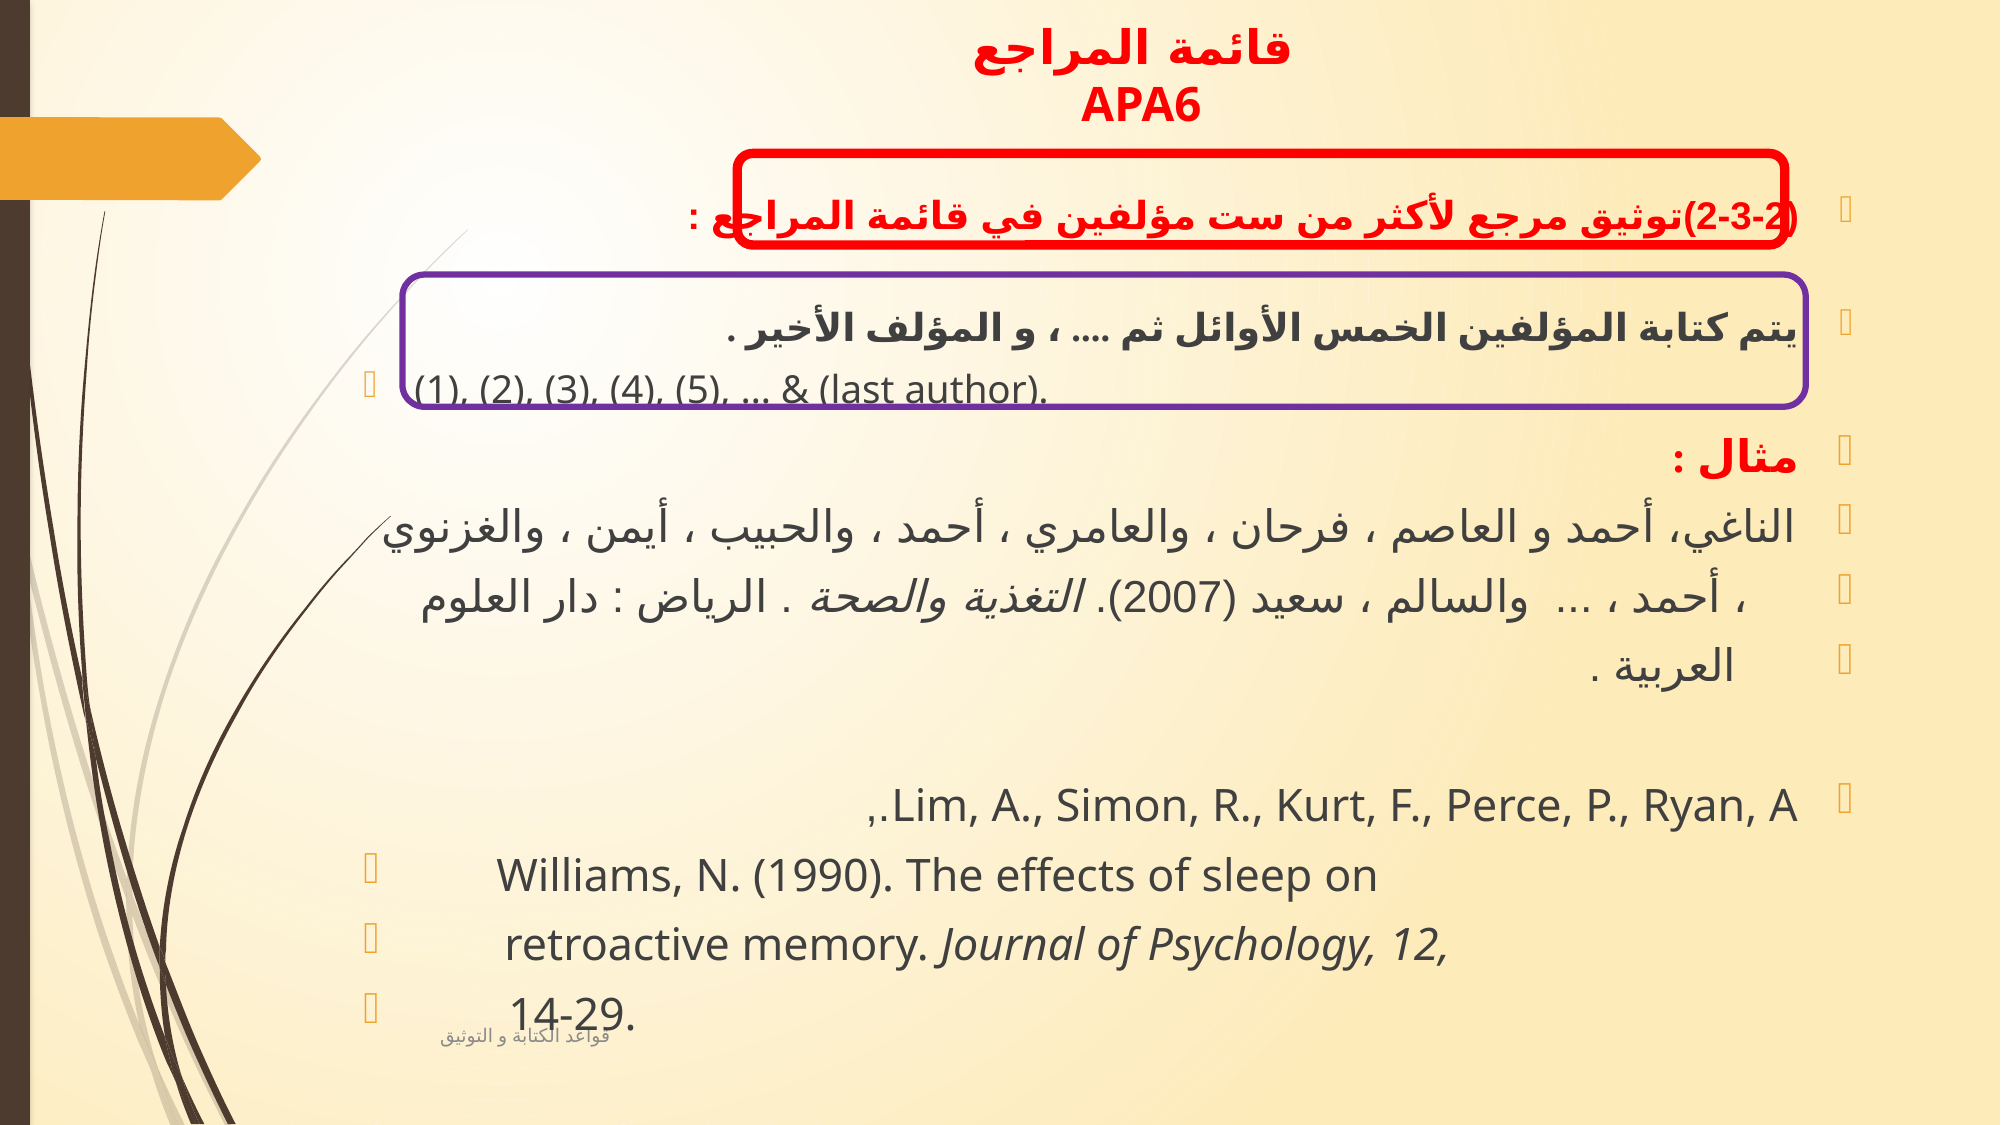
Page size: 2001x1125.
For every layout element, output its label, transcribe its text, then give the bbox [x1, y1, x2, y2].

list (2-3-2)توثيق مرجع لأكثر من ست مؤلفين في قائمة المراجع : يتم كتابة المؤلفين الخمس الأوائل ثم .... ، و المؤلف الأخير . (1), (2), (3), (4), (5), … & (last author). مثال : الناغي، أحمد و العاصم ، فرحان ، والعامري ، أحمد ، والحبيب ، أيمن ، والغزنوي ، أحمد ، ... والسالم ، سعيد (2007). التغذية والصحة . الرياض : دار العلوم العربية . Lim, A., Simon, R., Kurt, F., Perce, P., Ryan, A., Williams, N. (1990). The effects of sleep on retroactive memory. Journal of Psychology, 12, 14-29. [348, 183, 1865, 1067]
title قائمة المراجع APA6 [402, 9, 1865, 139]
footer قواعد الكتابة و التوثيق [424, 1006, 1675, 1067]
text_box [736, 152, 1787, 247]
text_box [401, 273, 1808, 409]
